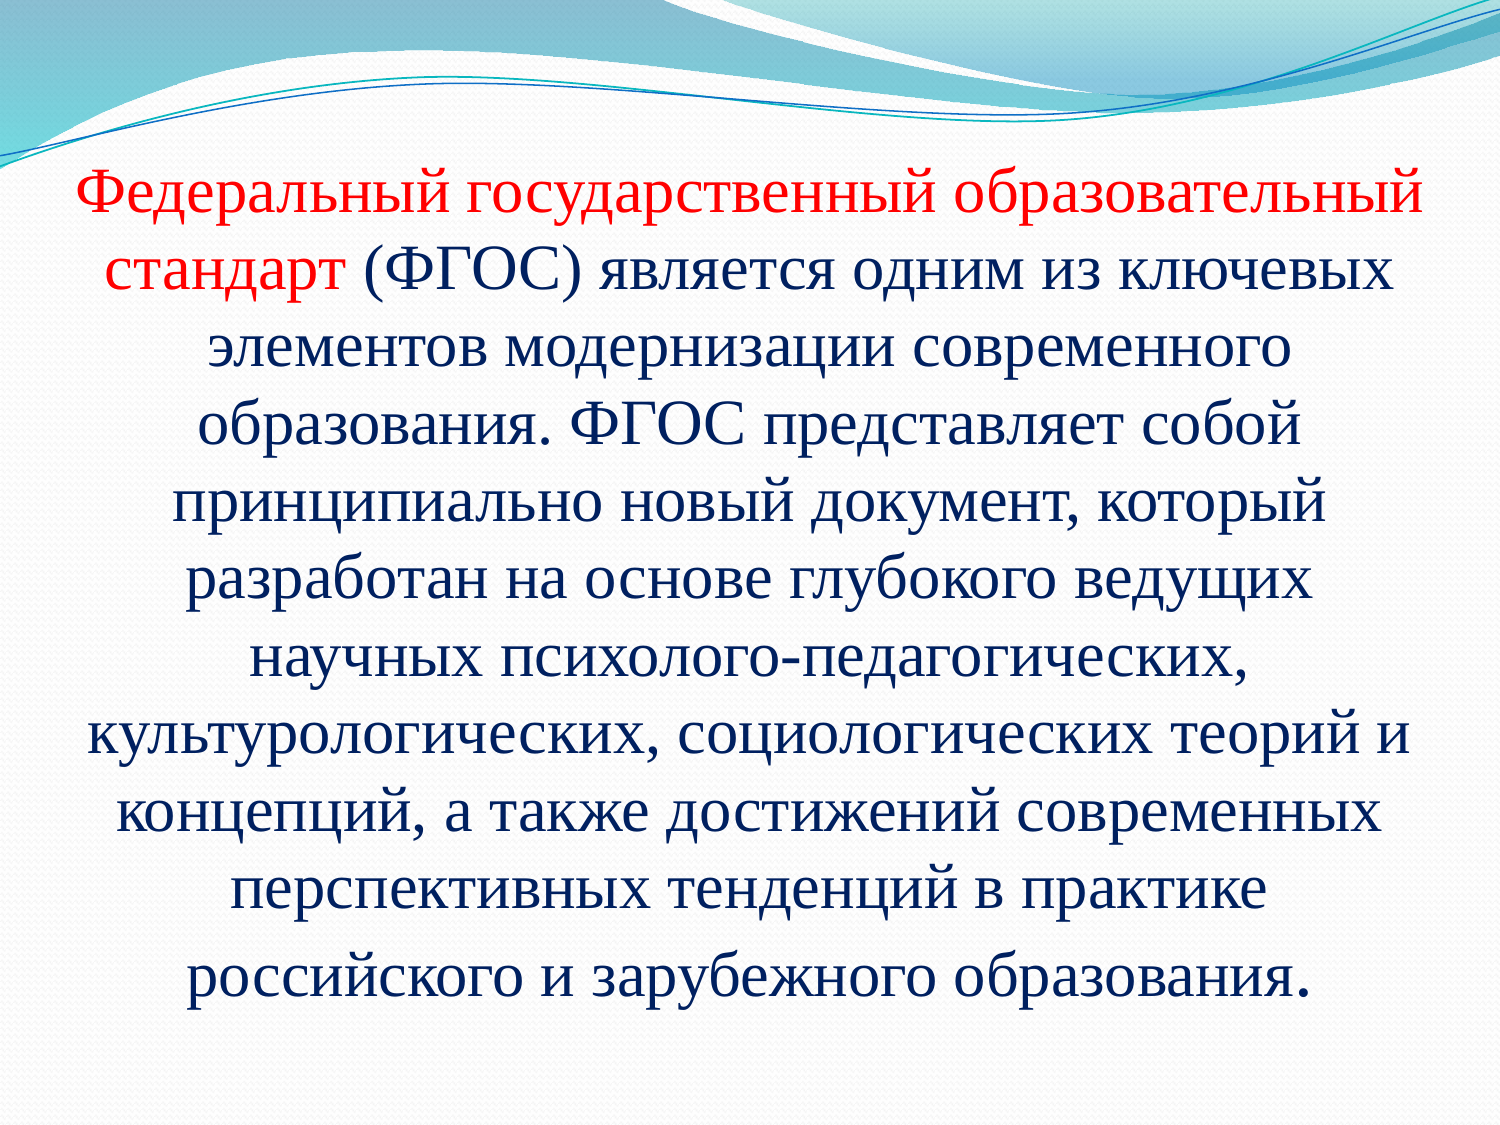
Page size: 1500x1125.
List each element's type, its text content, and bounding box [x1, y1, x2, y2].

title Федеральный государственный образовательный стандарт (ФГОС) является одним из ключевых элементов модернизации современного образования. ФГОС представляет собой принципиально новый документ, который разработан на основе глубокого ведущих научных психолого-педагогических, культурологических, социологических теорий и концепций, а также достижений современных перспективных тенденций в практике российского и зарубежного образования. [75, 45, 1425, 1012]
